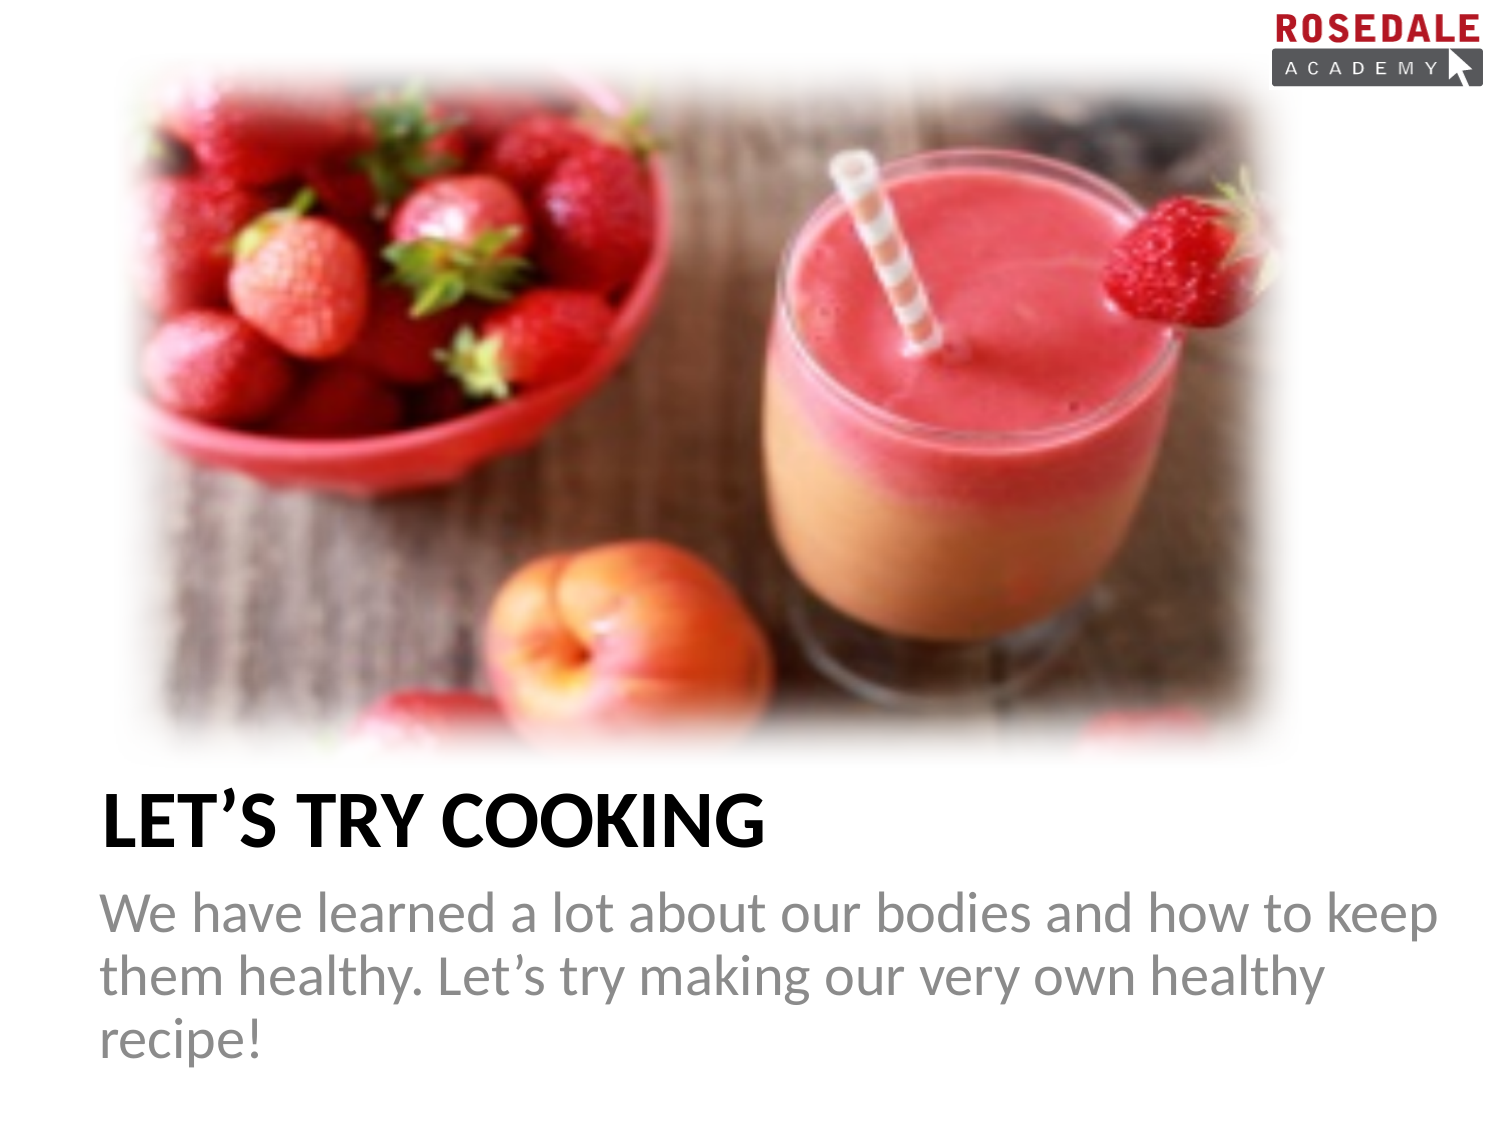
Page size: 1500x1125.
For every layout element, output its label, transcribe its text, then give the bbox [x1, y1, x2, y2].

title LET’S TRY COOKING [87, 769, 1382, 873]
list We have learned a lot about our bodies and how to keep them healthy. Let’s try making our very own healthy recipe! [84, 874, 1459, 1121]
picture [112, 10, 1487, 770]
